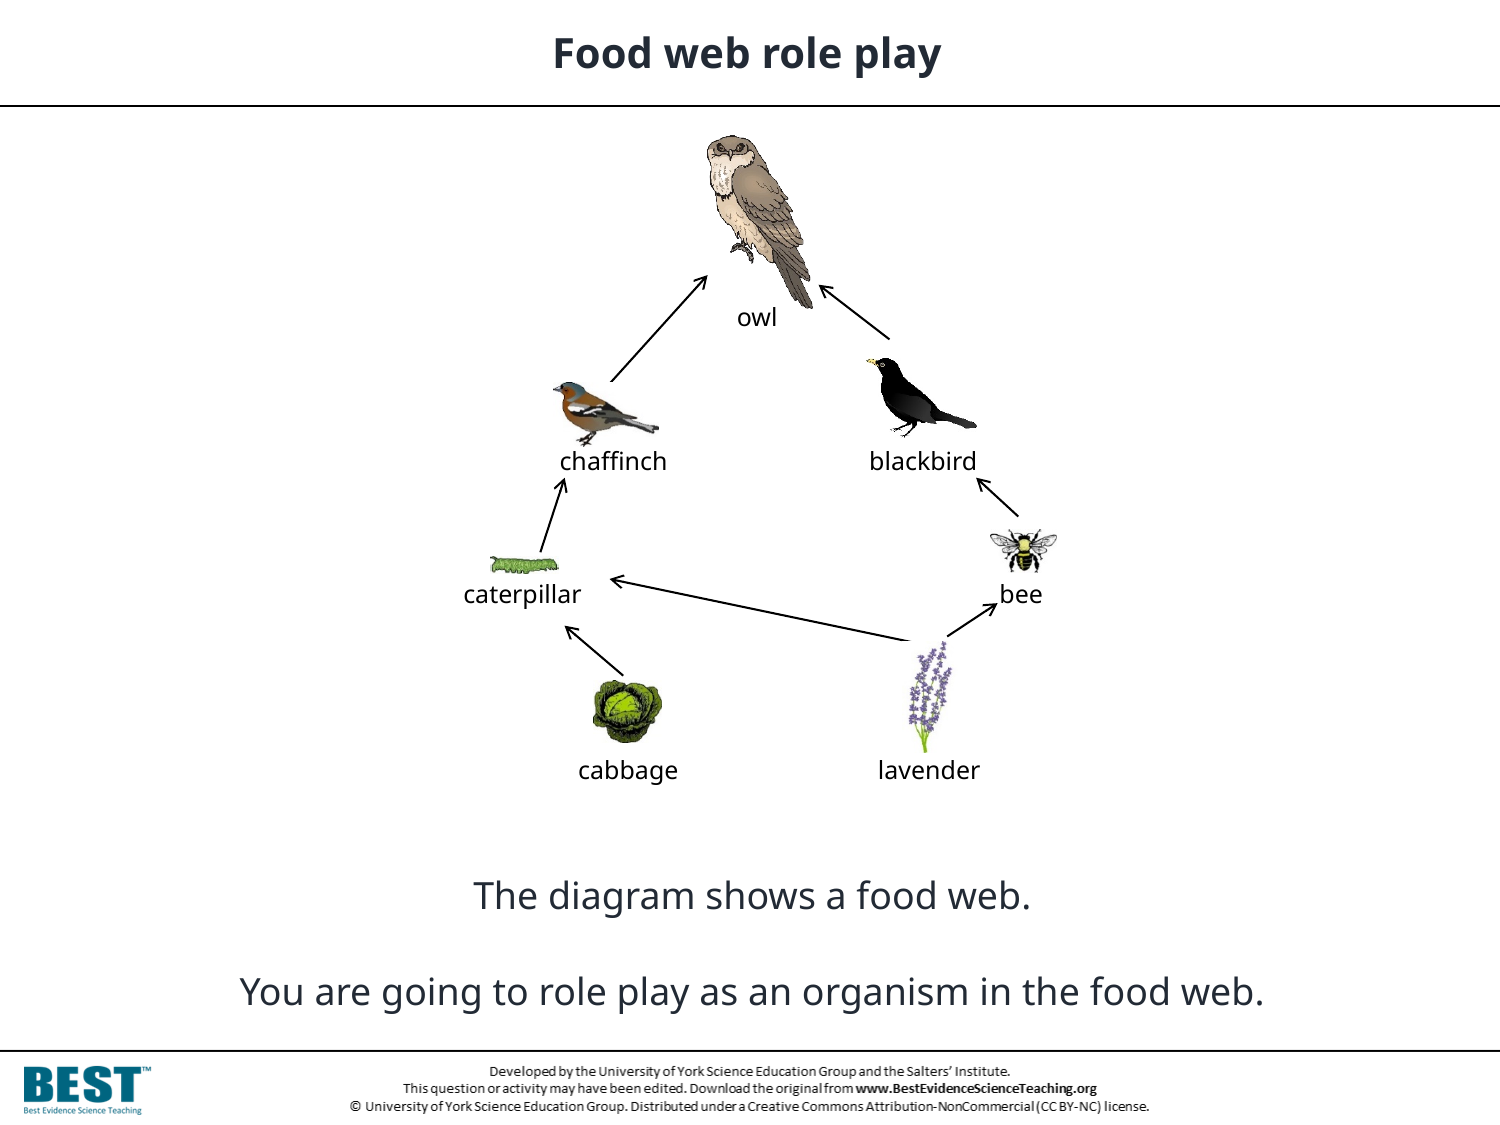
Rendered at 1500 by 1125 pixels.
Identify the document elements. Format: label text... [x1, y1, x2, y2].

text_box Food web role play [23, 4, 1471, 99]
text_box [434, 135, 1067, 797]
picture [0, 105, 1500, 1125]
